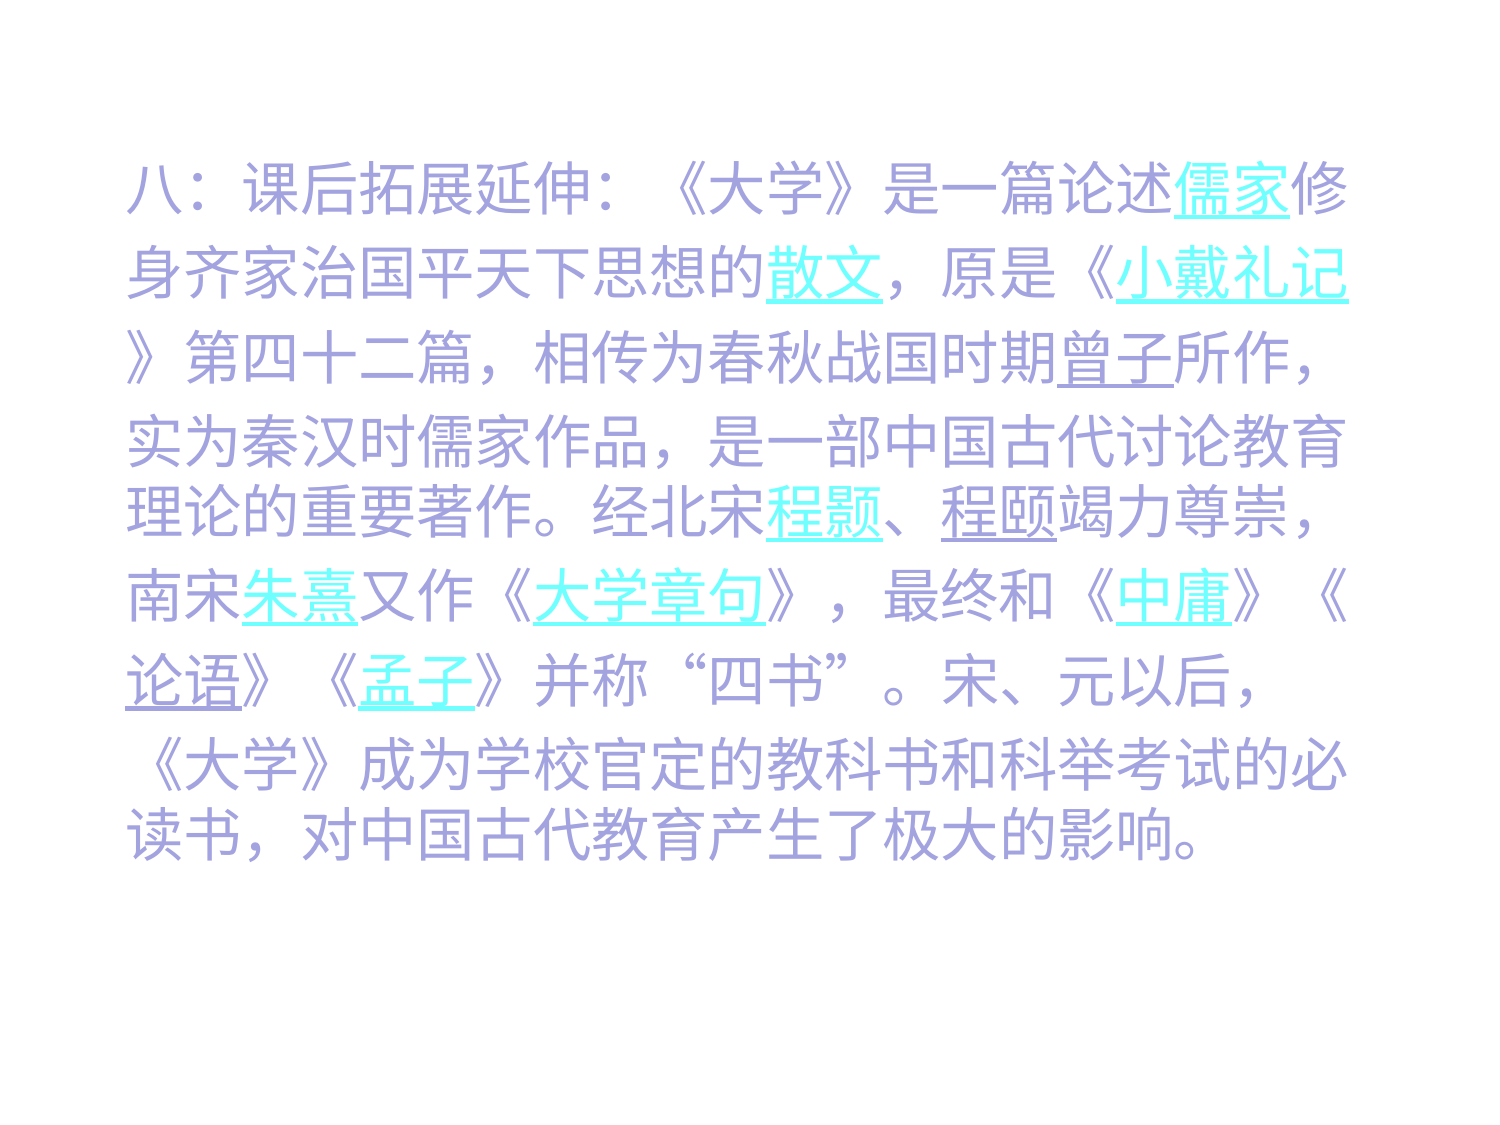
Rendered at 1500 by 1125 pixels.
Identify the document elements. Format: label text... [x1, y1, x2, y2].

text_box 八：课后拓展延伸：《大学》是一篇论述儒家修身齐家治国平天下思想的散文，原是《小戴礼记》第四十二篇，相传为春秋战国时期曾子所作，实为秦汉时儒家作品，是一部中国古代讨论教育理论的重要著作。经北宋程颢、程颐竭力尊崇，南宋朱熹又作《大学章句》，最终和《中庸》《论语》《孟子》并称“四书”。宋、元以后，《大学》成为学校官定的教科书和科举考试的必读书，对中国古代教育产生了极大的影响。 [110, 145, 1383, 946]
